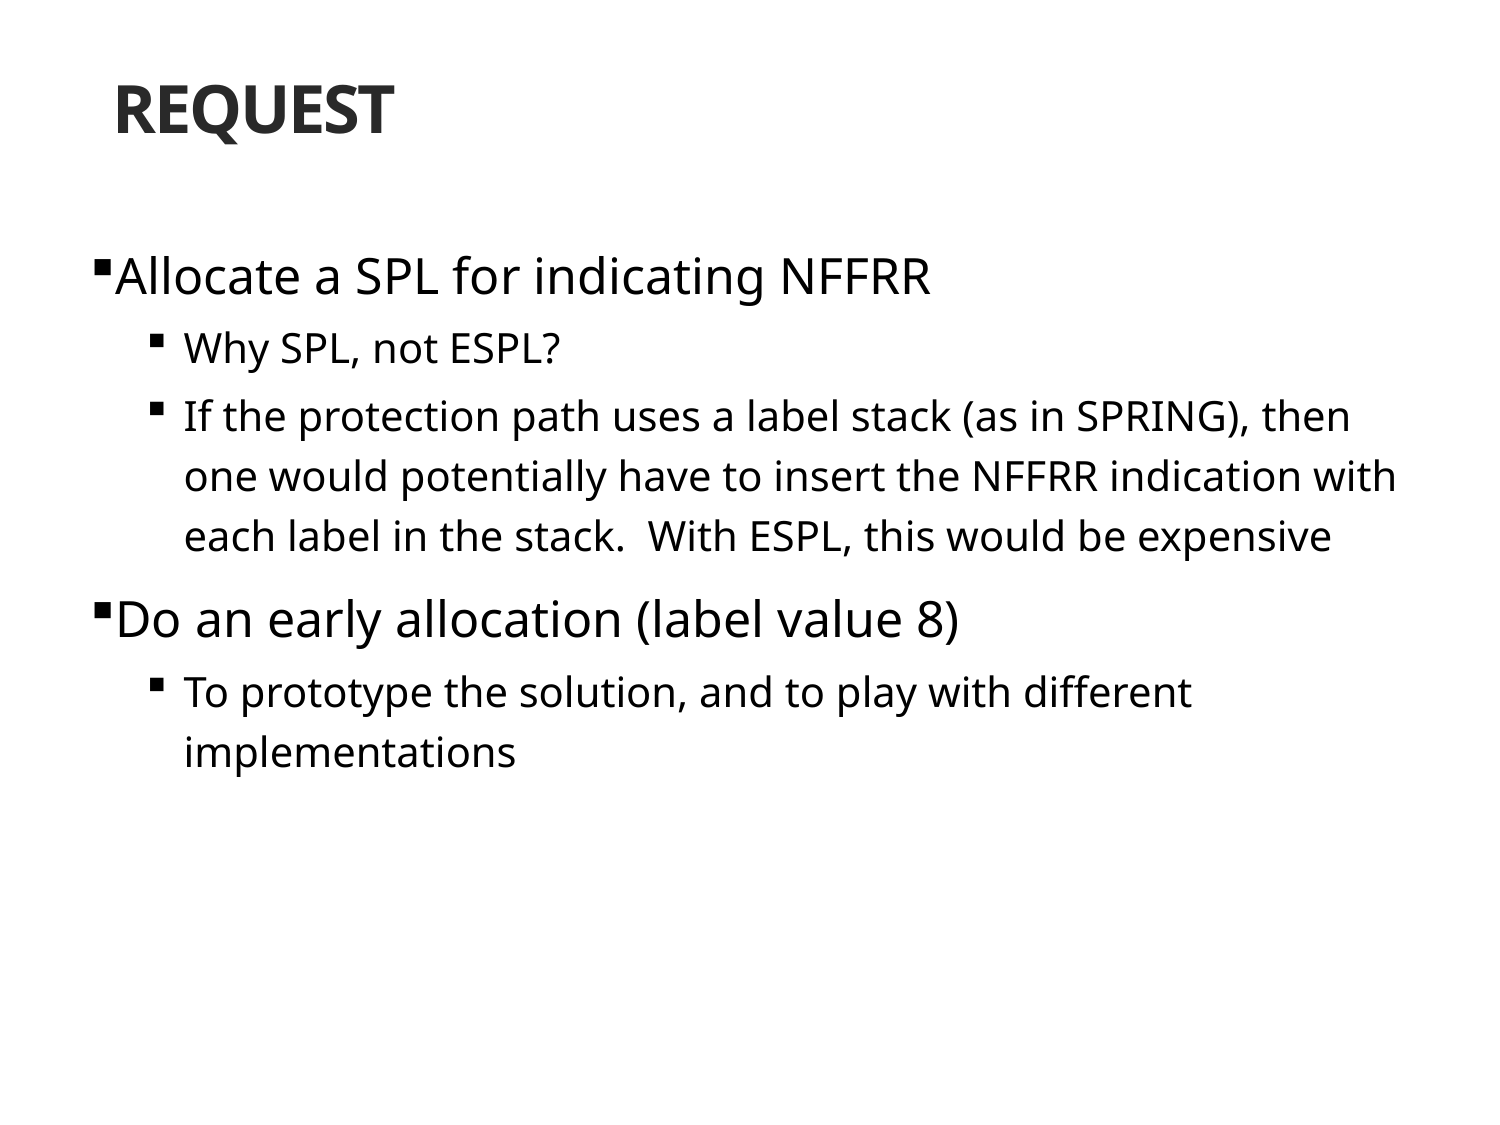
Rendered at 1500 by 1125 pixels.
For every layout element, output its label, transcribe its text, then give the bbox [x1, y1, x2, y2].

list Allocate a SPL for indicating NFFRR Why SPL, not ESPL? If the protection path uses a label stack (as in SPRING), then one would potentially have to insert the NFFRR indication with each label in the stack. With ESPL, this would be expensive Do an early allocation (label value 8) To prototype the solution, and to play with different implementations [75, 224, 1425, 1021]
title Request [75, 47, 1295, 178]
